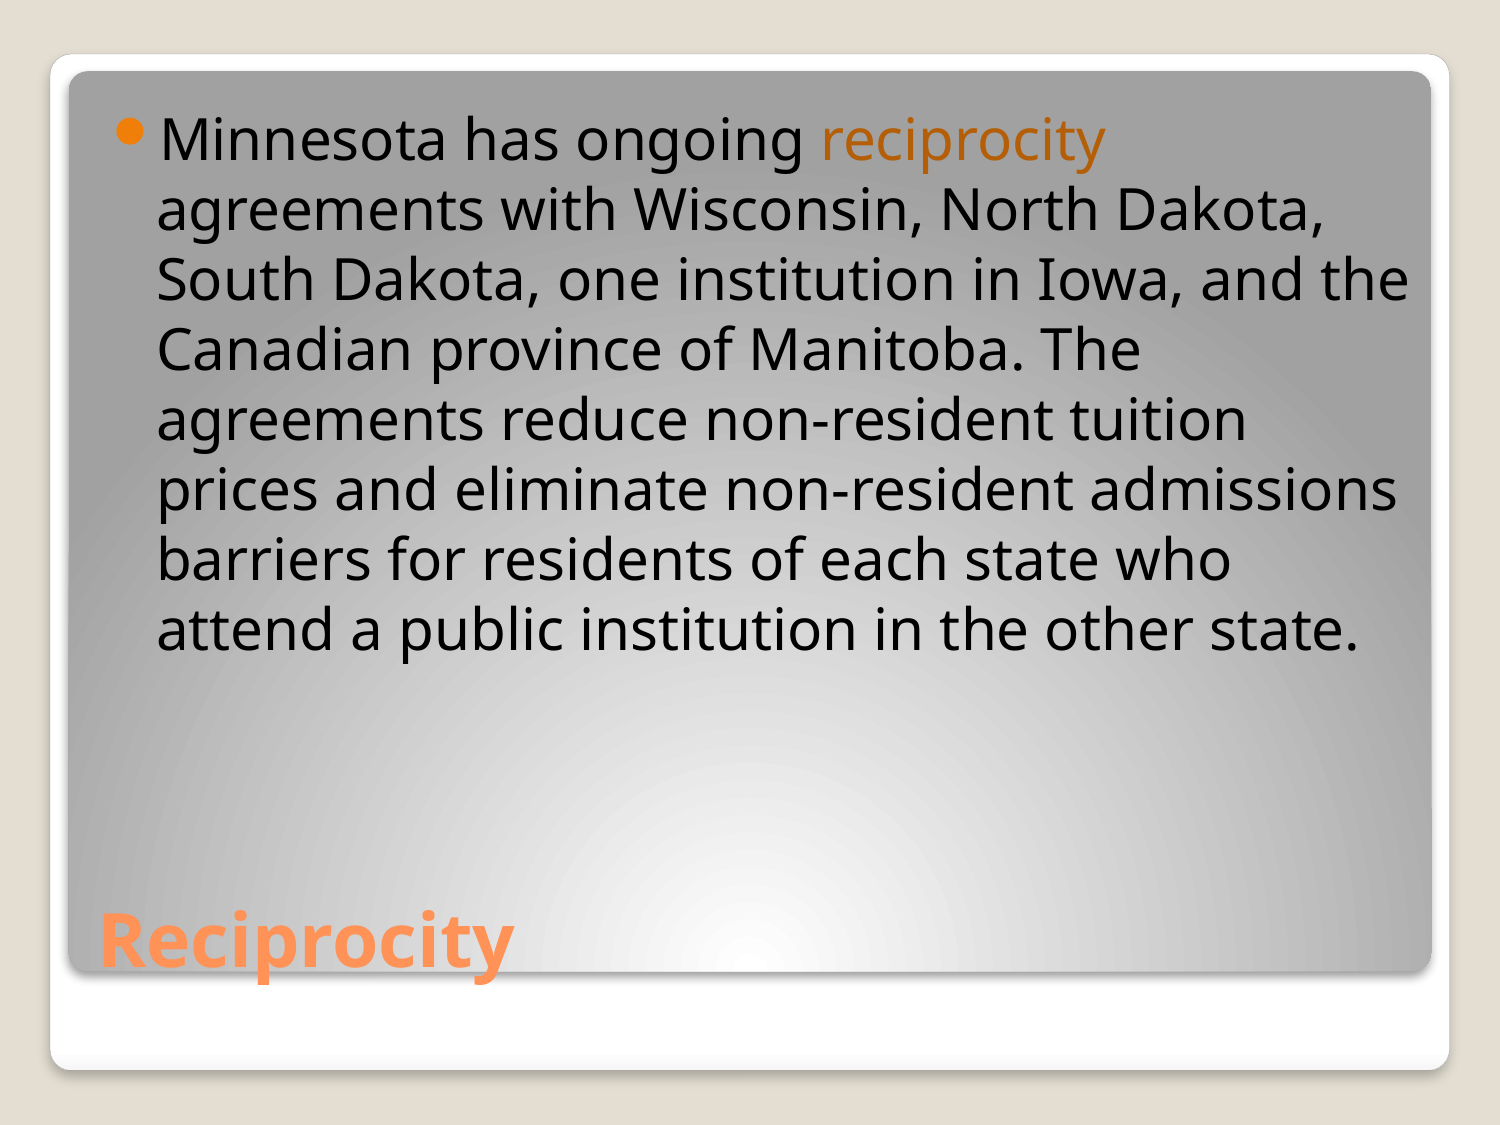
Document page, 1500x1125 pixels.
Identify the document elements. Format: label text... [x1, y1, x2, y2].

list Minnesota has ongoing reciprocity agreements with Wisconsin, North Dakota, South Dakota, one institution in Iowa, and the Canadian province of Manitoba. The agreements reduce non-resident tuition prices and eliminate non-resident admissions barriers for residents of each state who attend a public institution in the other state. [82, 86, 1425, 774]
title Reciprocity [82, 817, 1425, 990]
